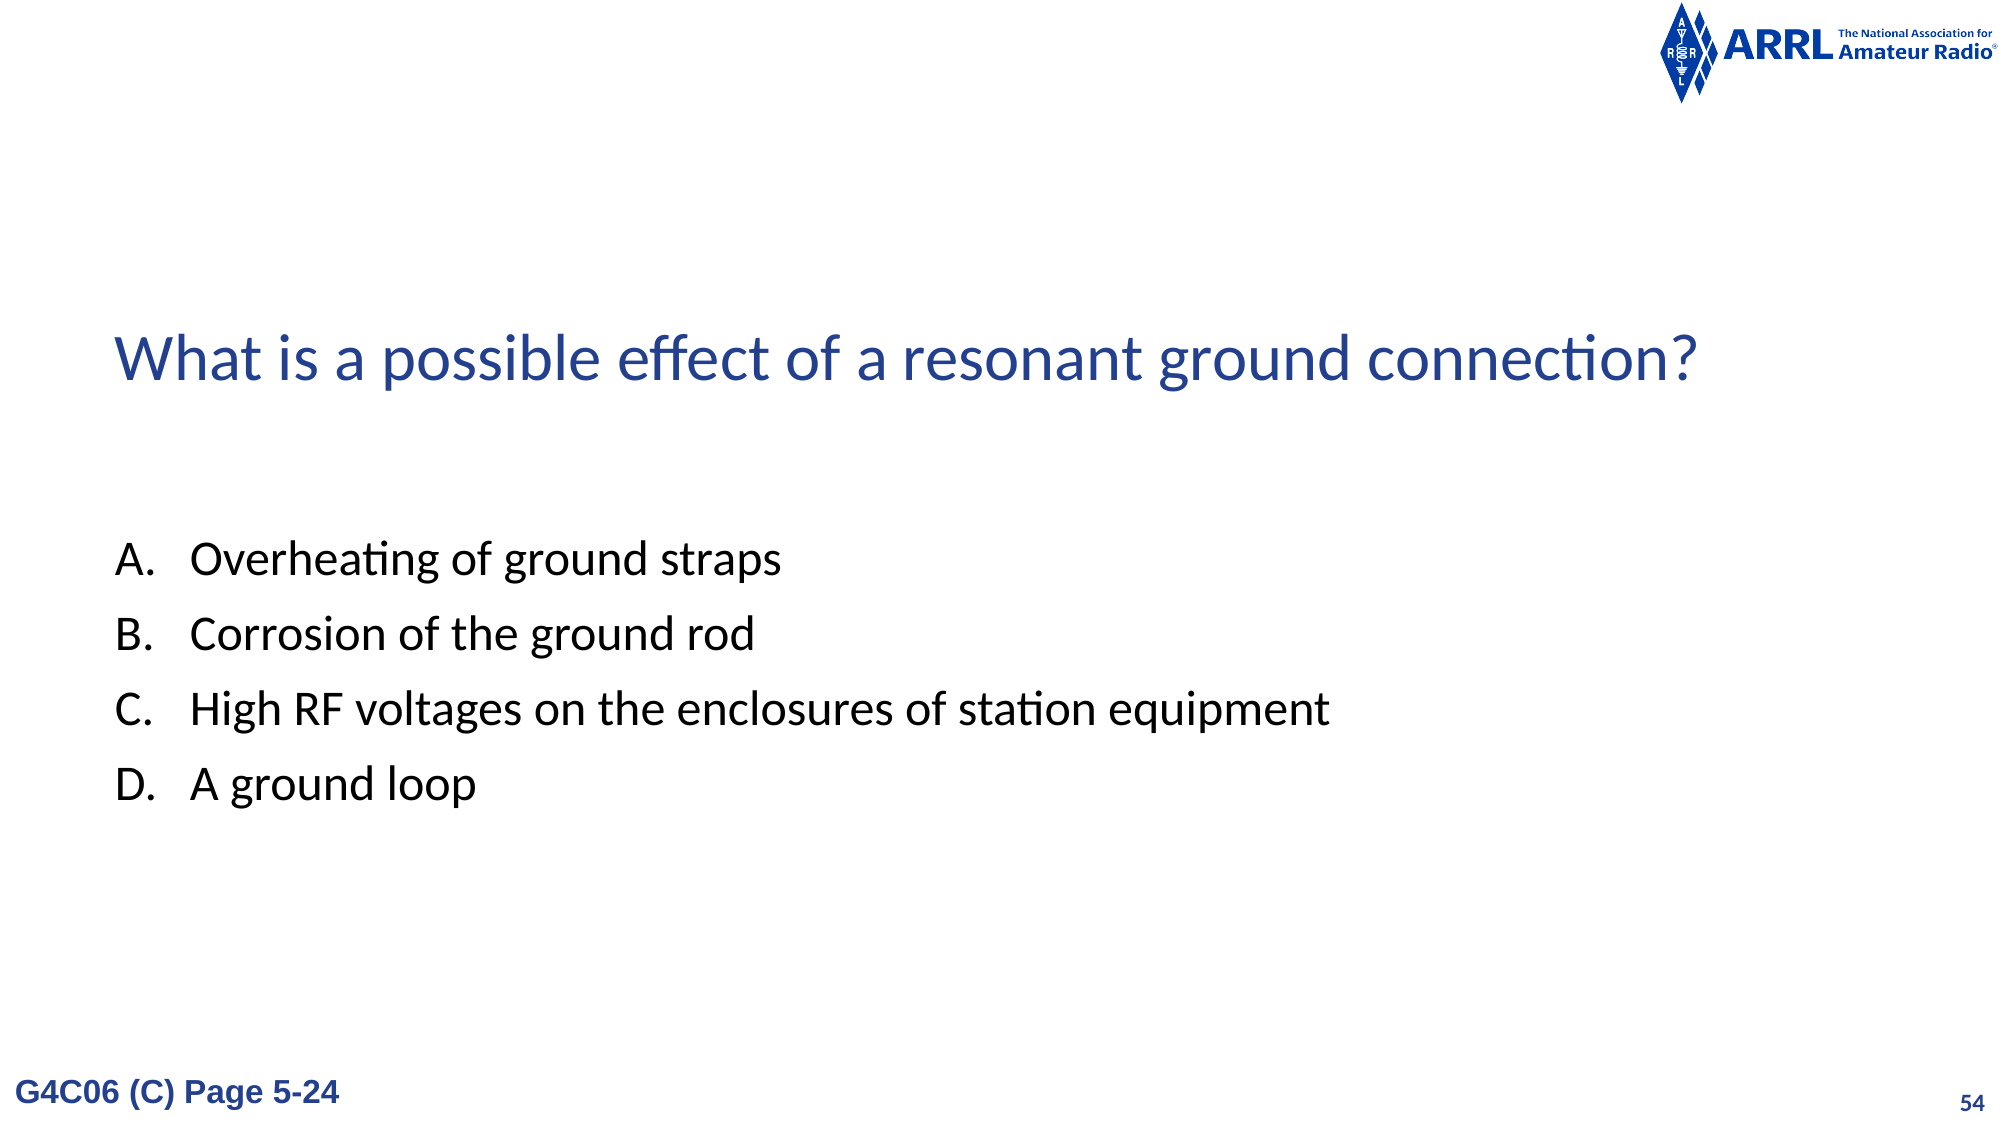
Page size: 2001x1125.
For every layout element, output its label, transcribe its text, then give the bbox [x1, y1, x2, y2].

text_box 54 [1899, 1079, 2000, 1125]
list Overheating of ground straps Corrosion of the ground rod High RF voltages on the enclosures of station equipment A ground loop [99, 525, 1900, 1005]
picture [1658, 0, 1999, 106]
text_box G4C06 (C) Page 5-24 [0, 1062, 1313, 1118]
title What is a possible effect of a resonant ground connection? [99, 249, 1900, 468]
